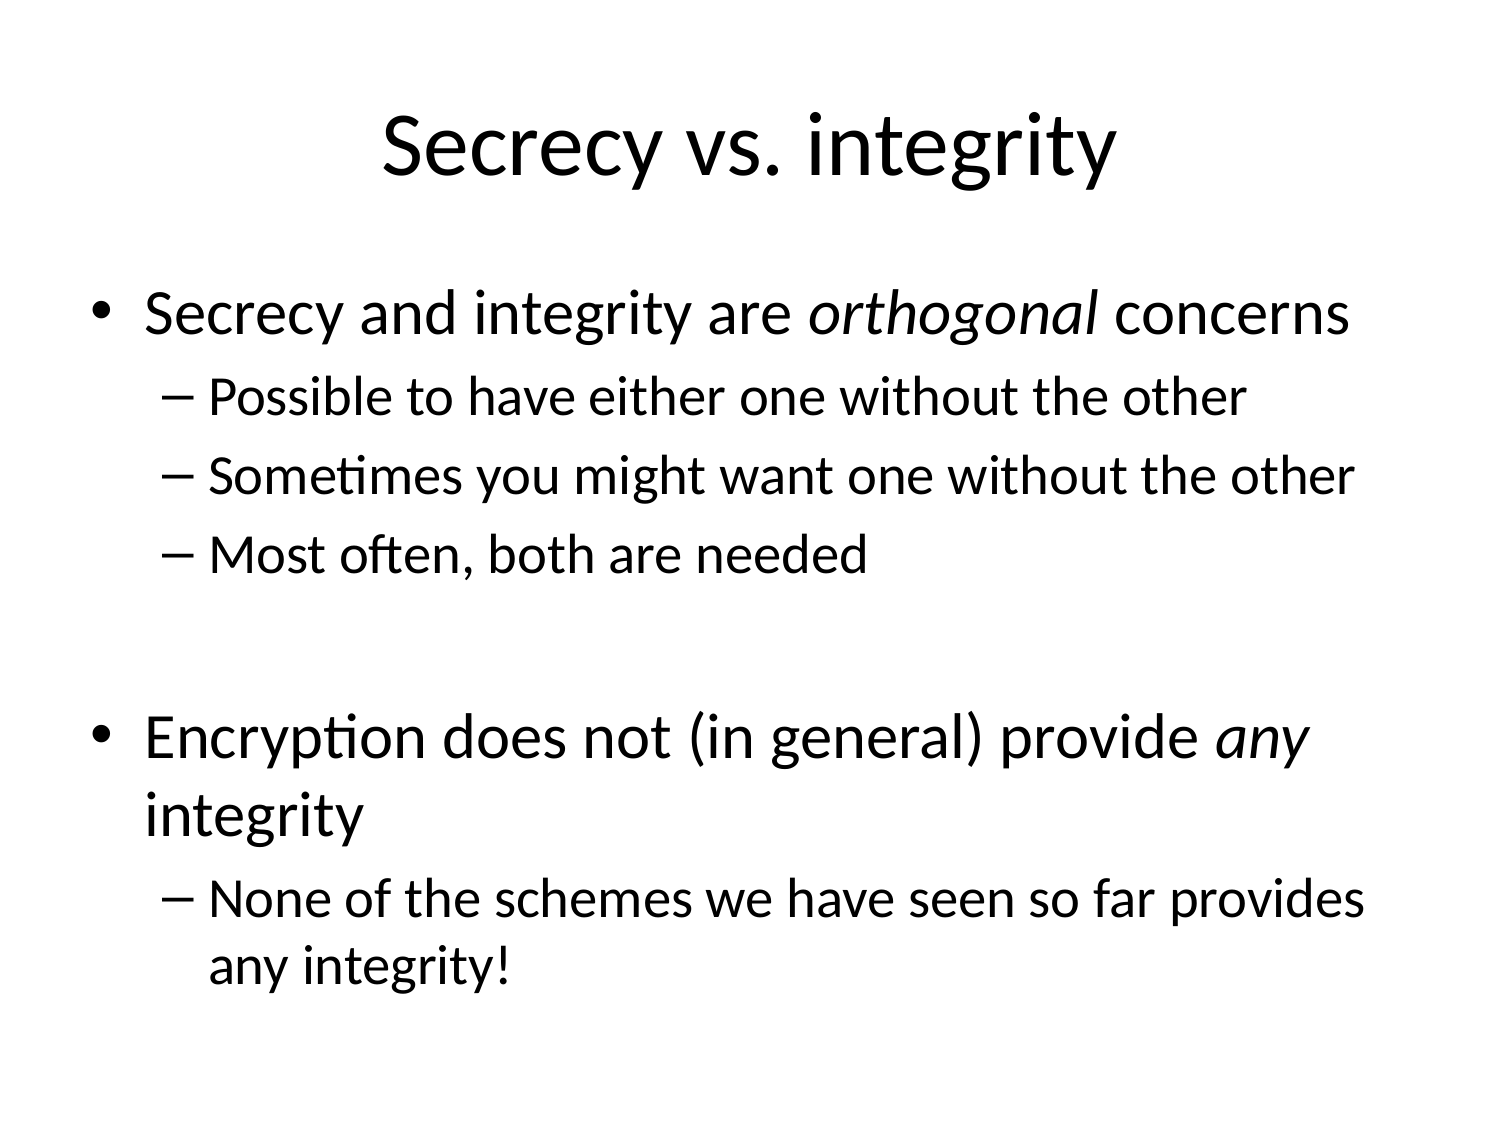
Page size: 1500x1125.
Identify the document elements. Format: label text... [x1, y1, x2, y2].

title Secrecy vs. integrity [75, 45, 1425, 233]
list Secrecy and integrity are orthogonal concerns Possible to have either one without the other Sometimes you might want one without the other Most often, both are needed Encryption does not (in general) provide any integrity None of the schemes we have seen so far provides any integrity! [75, 262, 1425, 1005]
